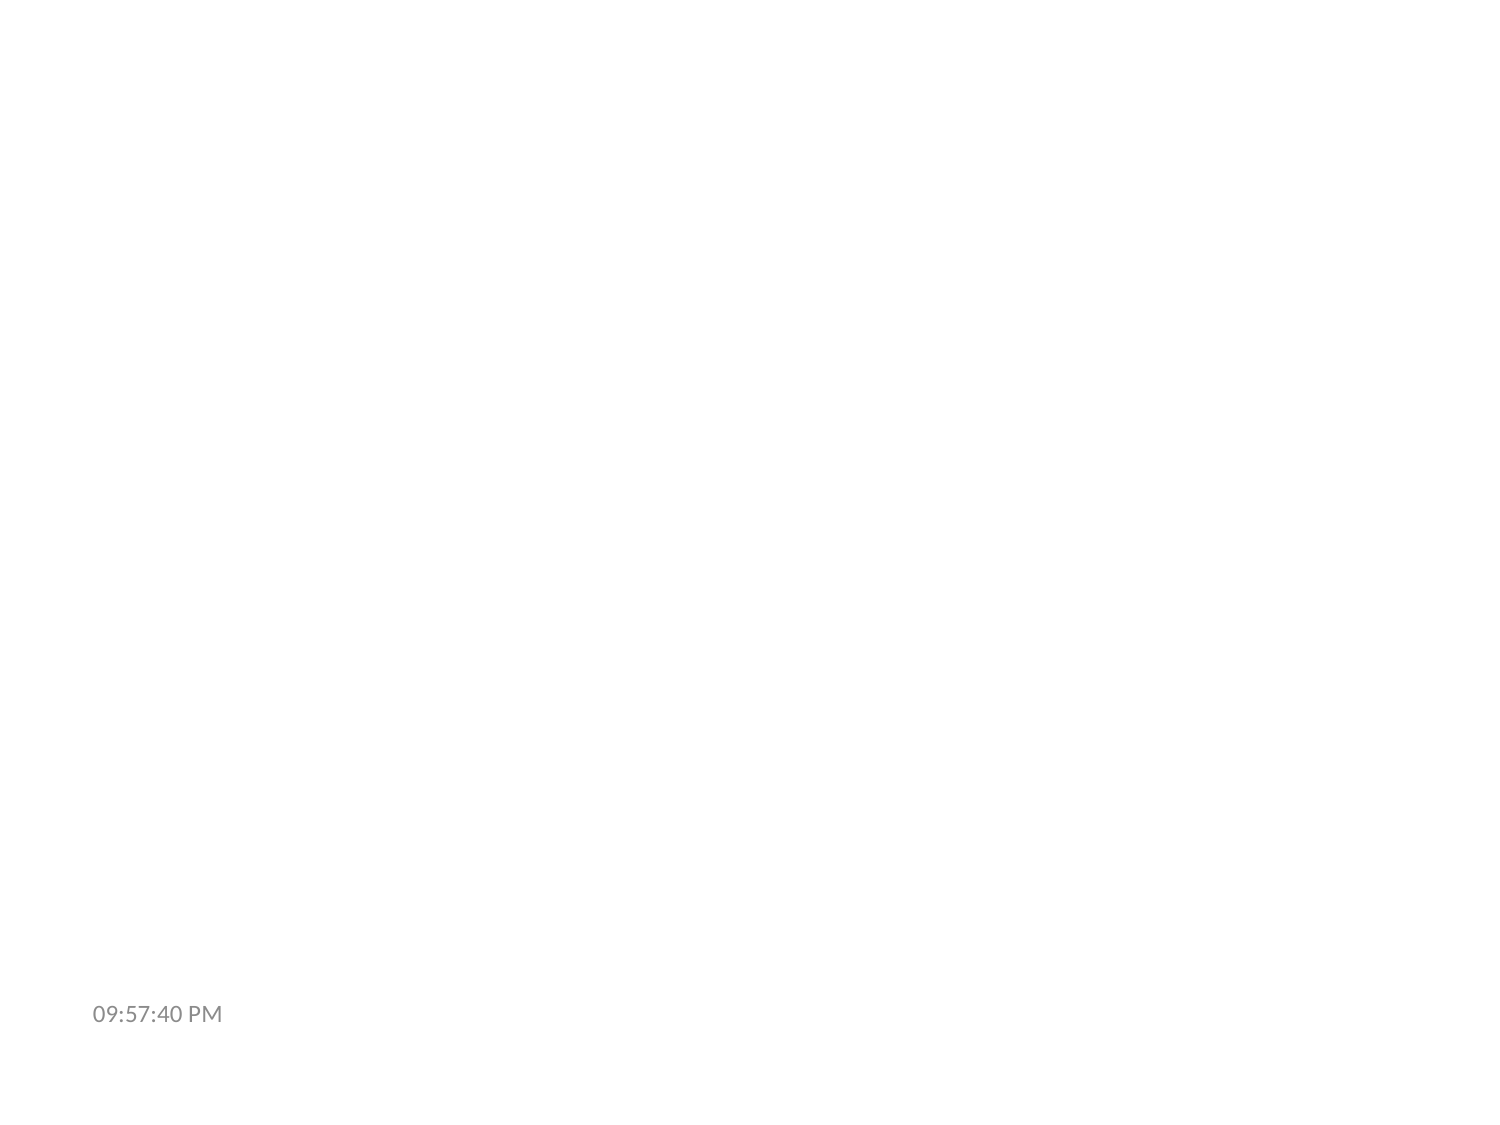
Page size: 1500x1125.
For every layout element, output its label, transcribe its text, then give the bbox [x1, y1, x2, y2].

text_box 3:35:09 PM [77, 982, 428, 1043]
